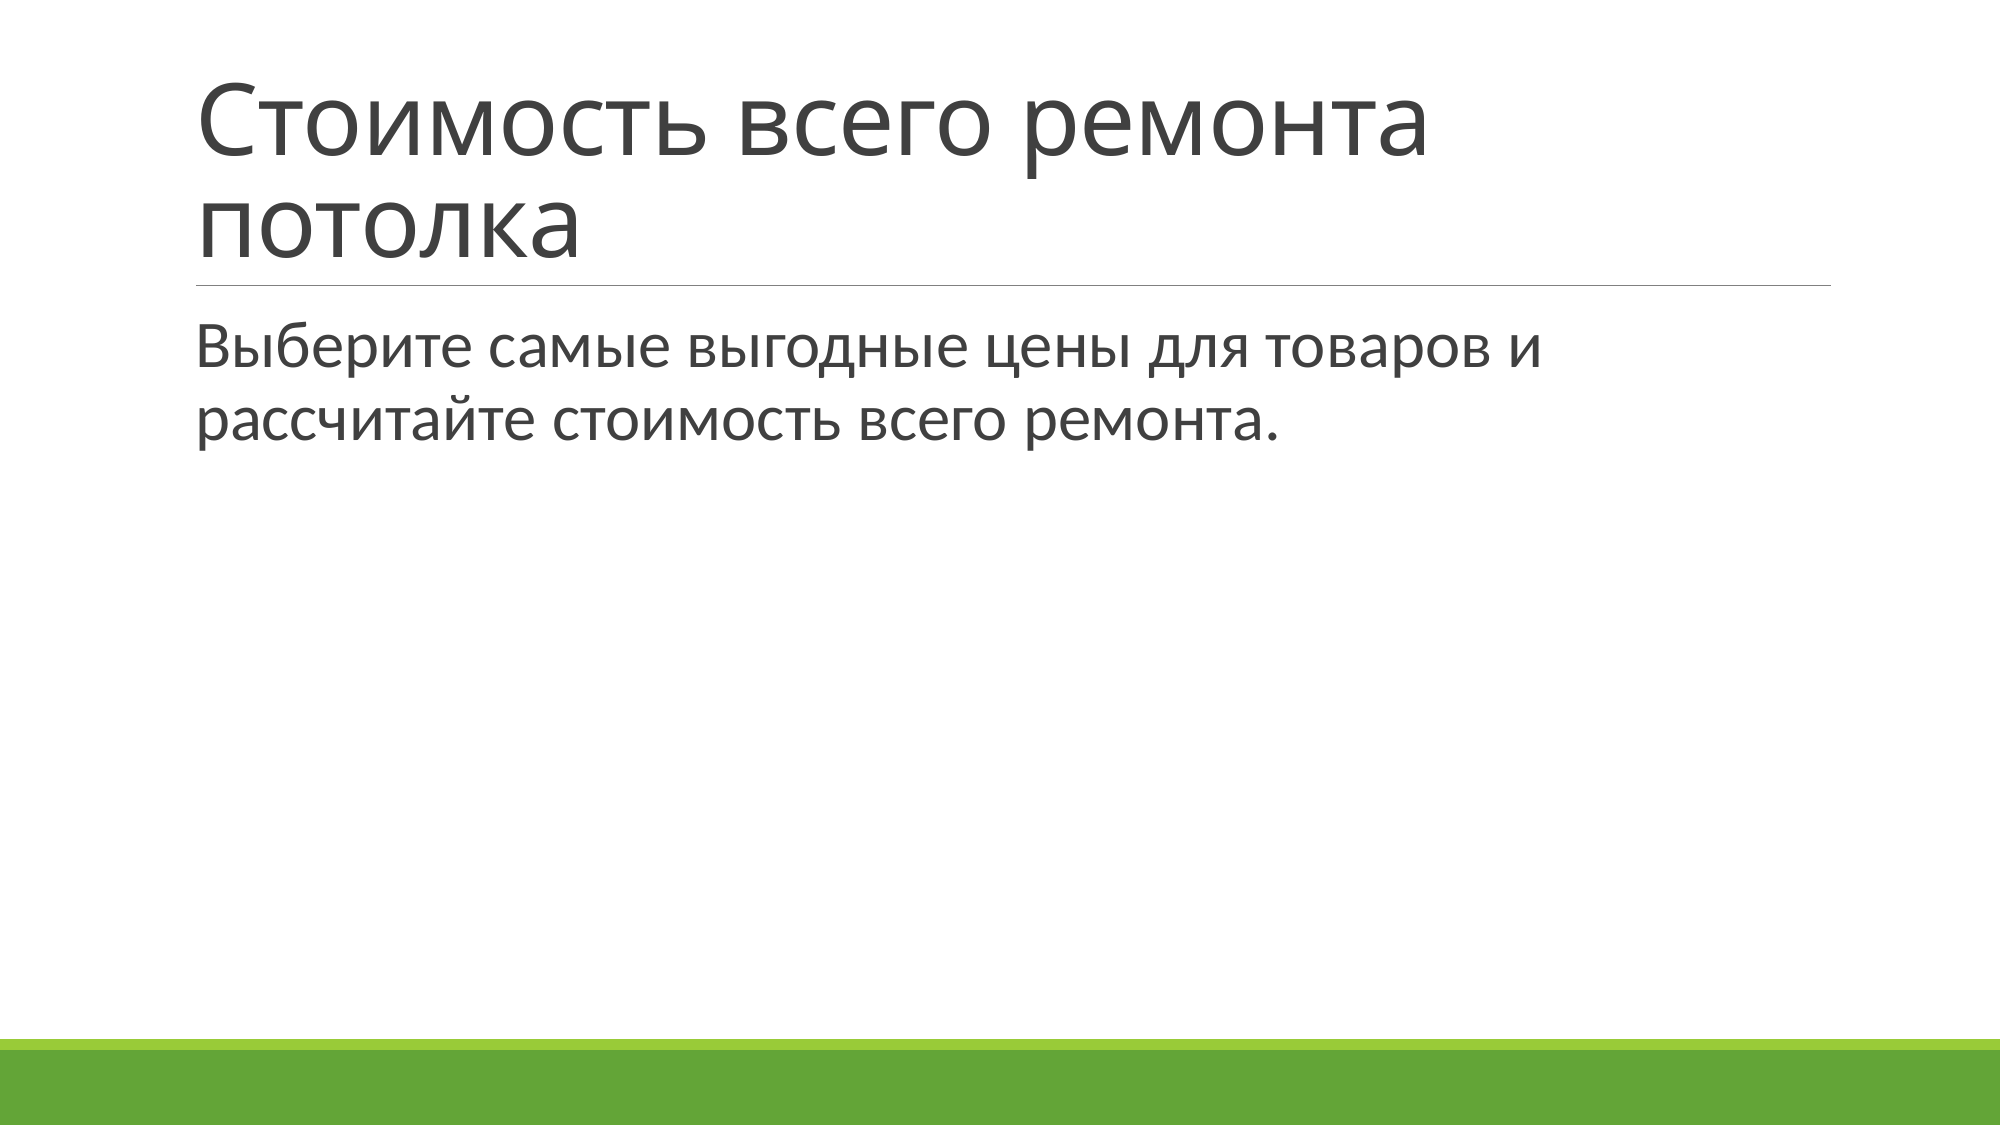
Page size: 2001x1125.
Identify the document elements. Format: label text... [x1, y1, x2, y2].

list Выберите самые выгодные цены для товаров и рассчитайте стоимость всего ремонта. [180, 302, 1830, 963]
title Стоимость всего ремонта потолка [180, 47, 1830, 285]
